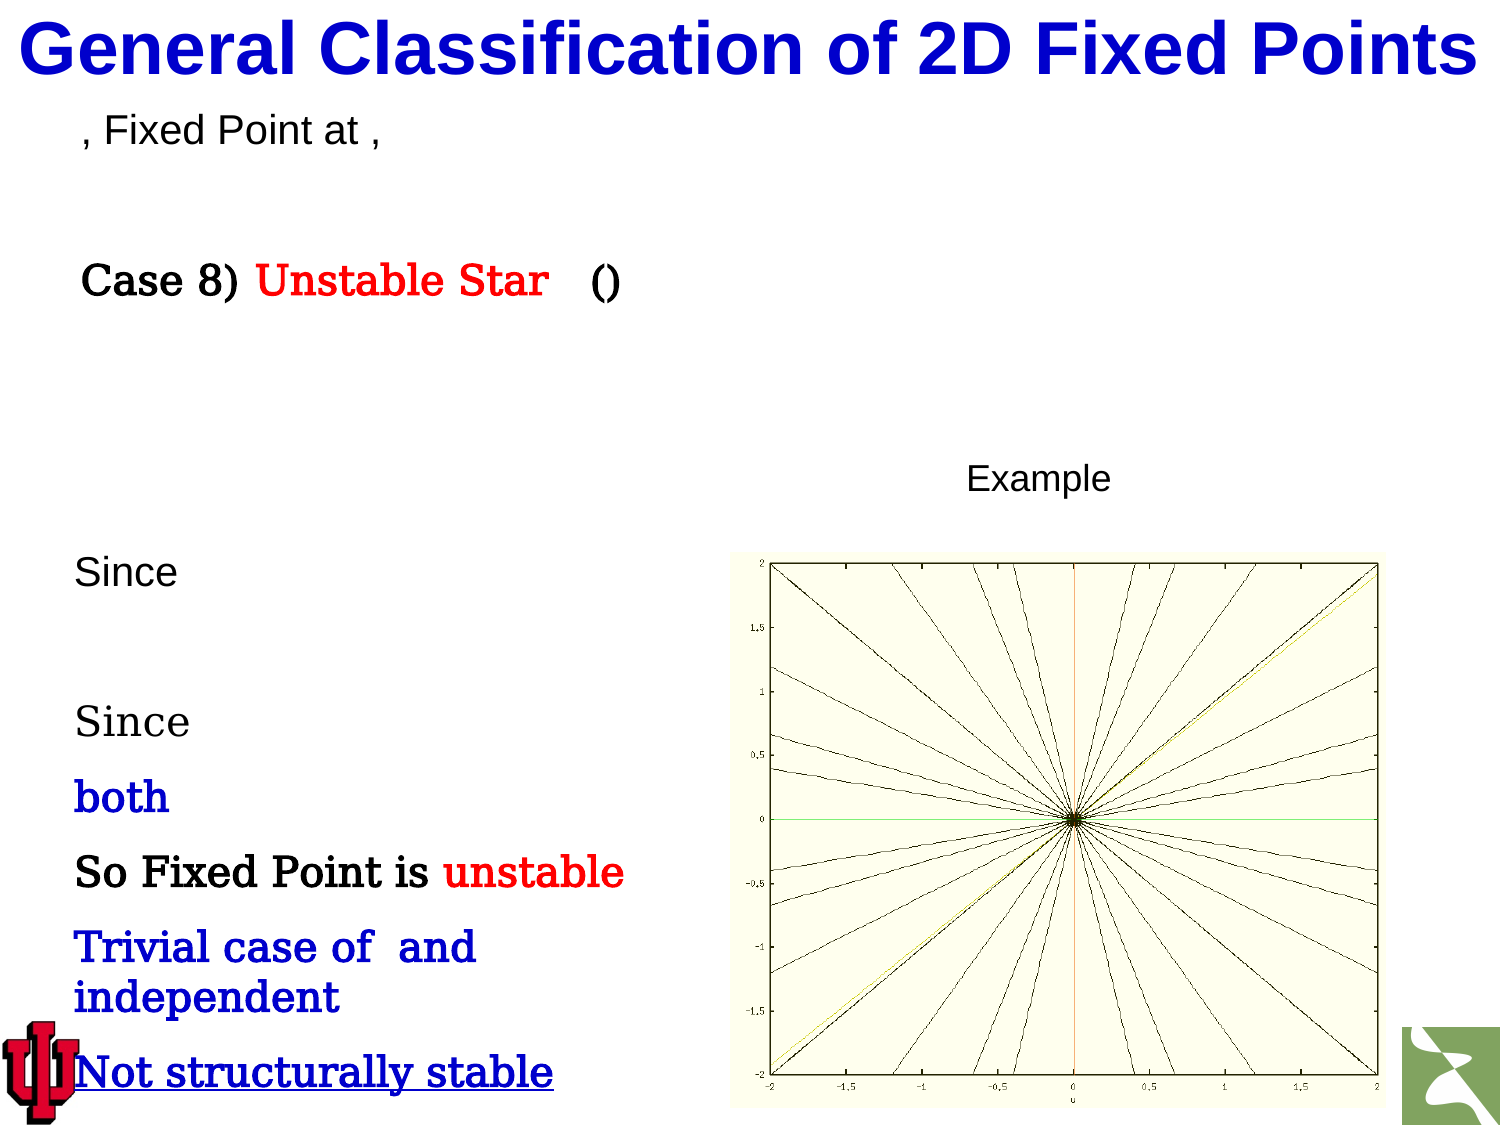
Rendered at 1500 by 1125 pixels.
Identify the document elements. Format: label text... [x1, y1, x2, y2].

title General Classification of 2D Fixed Points [0, 0, 1500, 90]
picture [1402, 1027, 1500, 1125]
picture [729, 552, 1386, 1108]
picture [0, 1020, 80, 1125]
